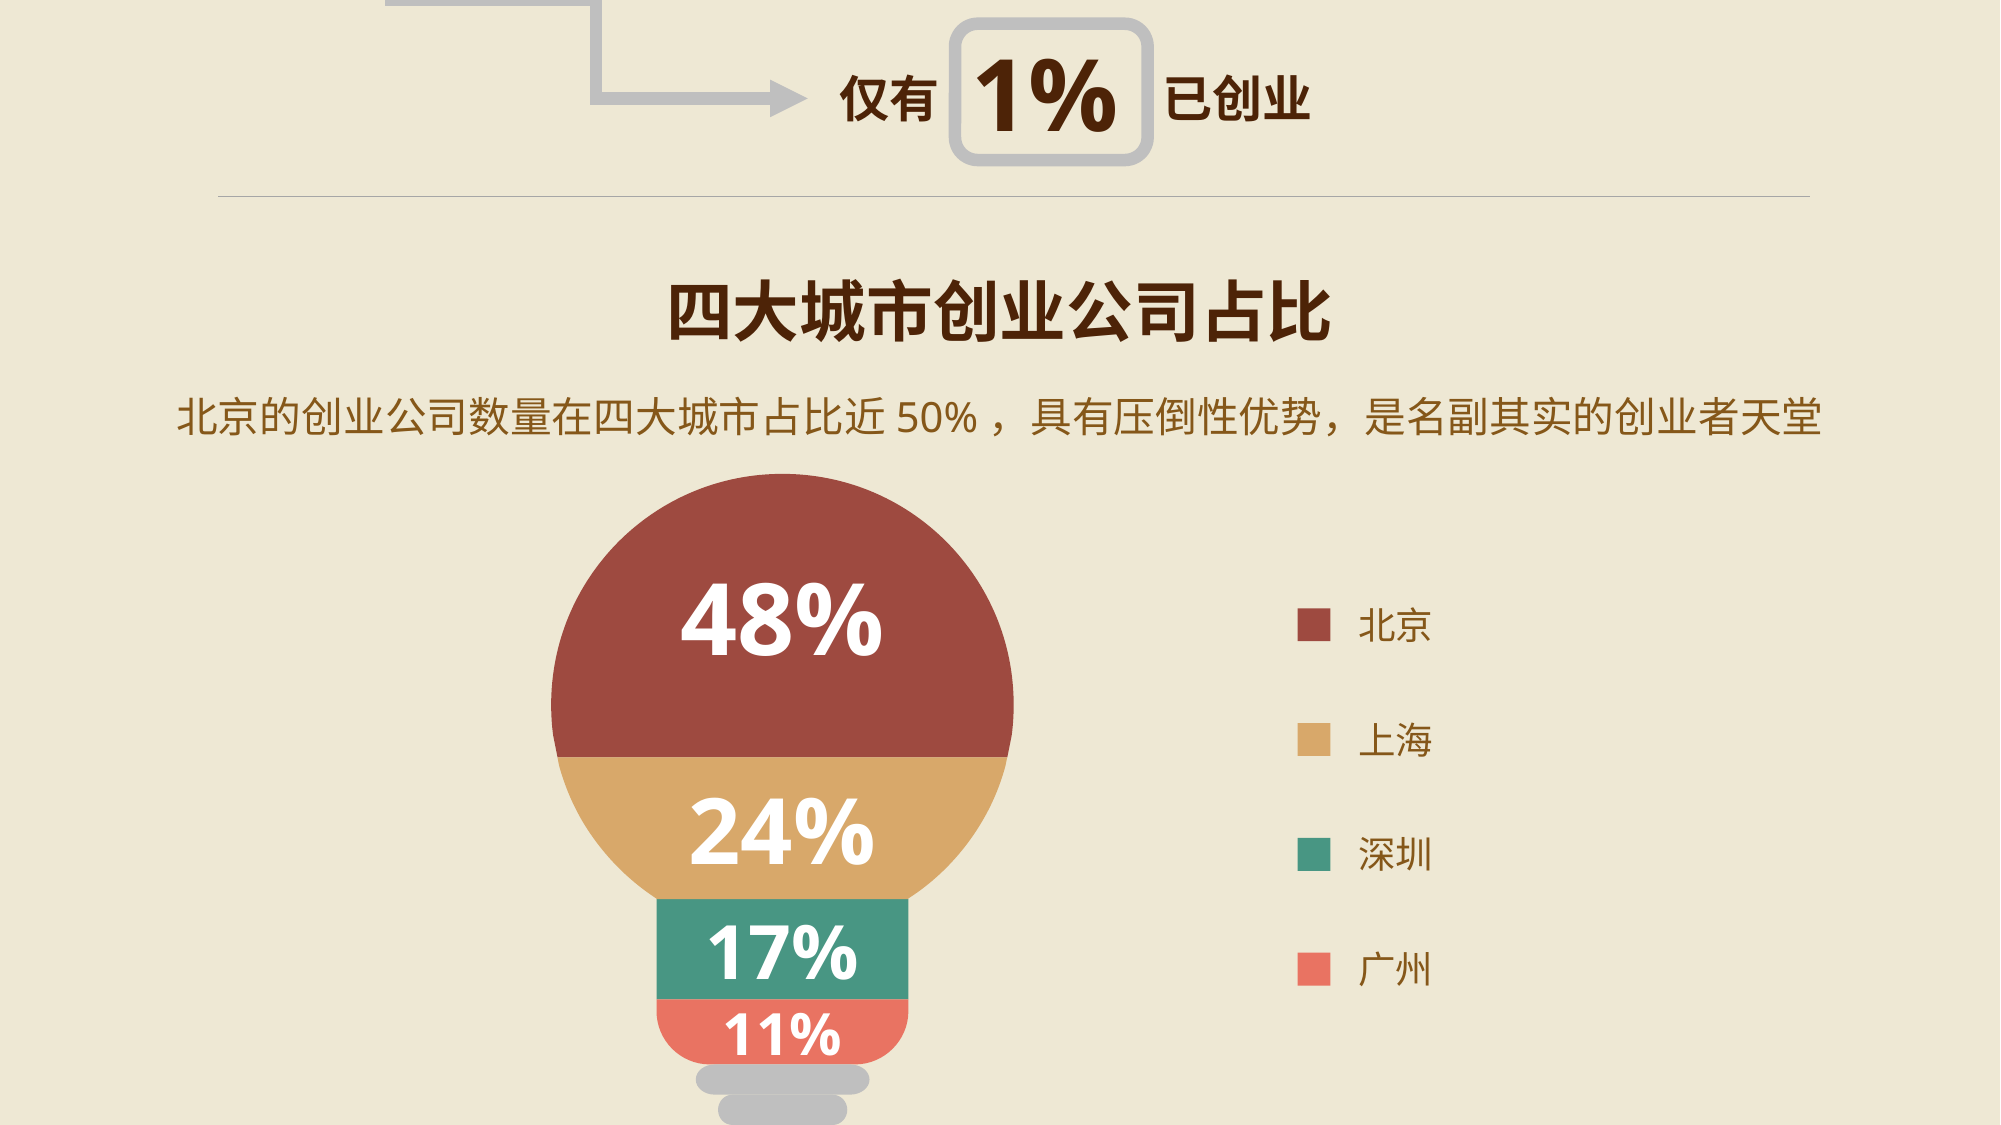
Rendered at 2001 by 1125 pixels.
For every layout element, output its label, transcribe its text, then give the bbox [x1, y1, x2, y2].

text_box [1297, 837, 1331, 872]
text_box 北京 [1343, 594, 1448, 655]
text_box [1297, 607, 1331, 642]
text_box 北京的创业公司数量在四大城市占比近50%，具有压倒性优势，是名副其实的创业者天堂 [87, 358, 1913, 449]
text_box [953, 22, 1149, 162]
text_box 仅有 [824, 60, 953, 136]
text_box [1297, 952, 1331, 987]
text_box 1% [956, 149, 966, 159]
text_box 11% [655, 998, 910, 1064]
text_box 上海 [1343, 709, 1449, 770]
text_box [384, 0, 808, 99]
text_box 深圳 [1343, 824, 1449, 884]
text_box 1% [956, 23, 970, 34]
text_box 24% [556, 756, 1009, 901]
text_box 48% [550, 472, 1015, 756]
text_box 17% [655, 901, 909, 998]
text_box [695, 1064, 870, 1125]
text_box [1297, 722, 1331, 757]
text_box 广州 [1343, 938, 1449, 999]
text_box 已创业 [1149, 60, 1328, 136]
text_box 四大城市创业公司占比 [180, 262, 1820, 358]
